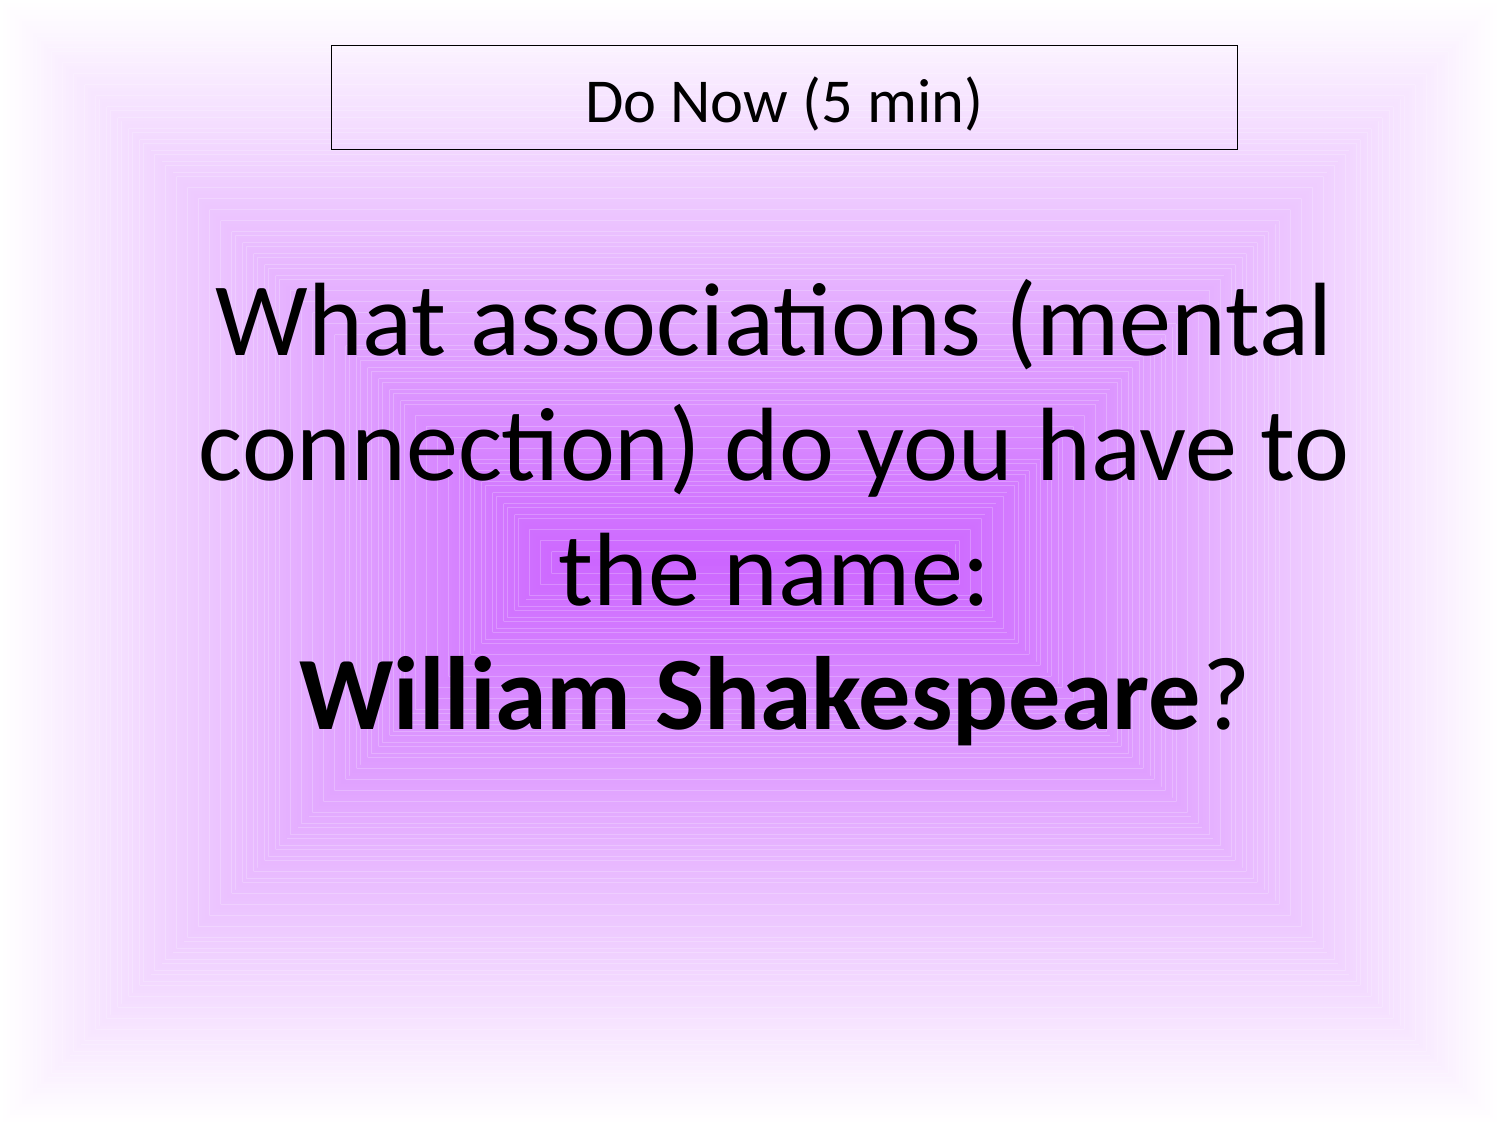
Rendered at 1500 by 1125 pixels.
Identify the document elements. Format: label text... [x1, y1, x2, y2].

text_box What associations (mental connection) do you have to the name: William Shakespeare? [174, 243, 1375, 759]
text_box Do Now (5 min) [331, 45, 1238, 150]
